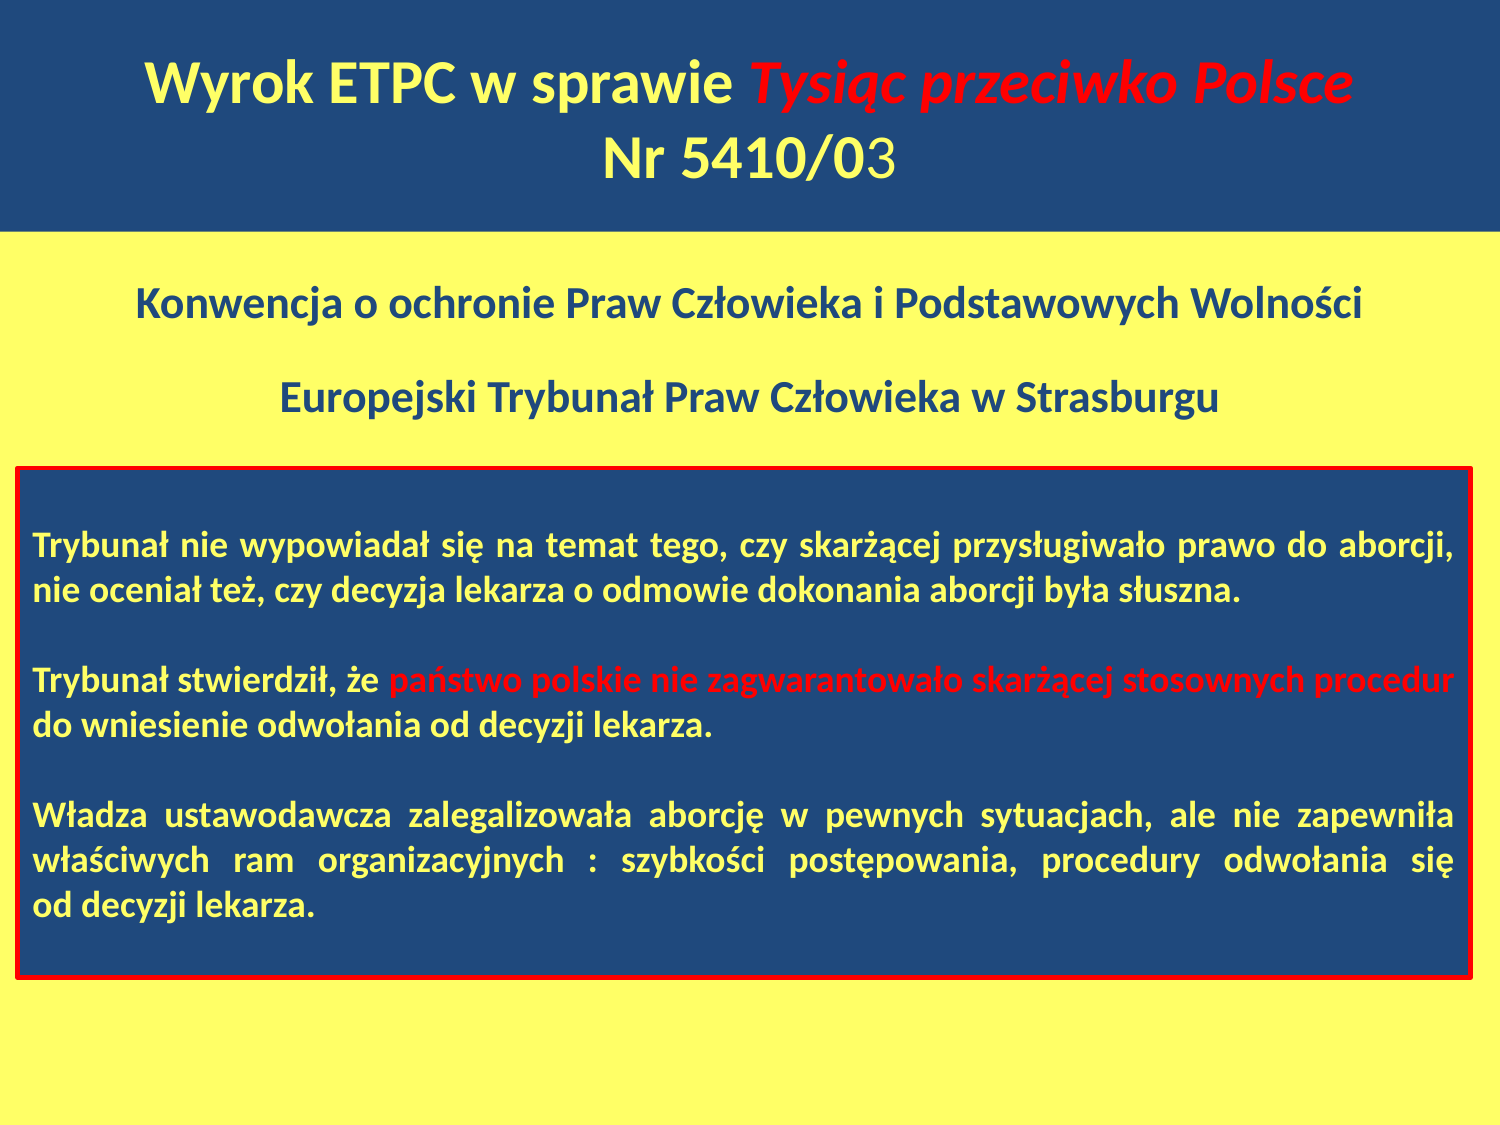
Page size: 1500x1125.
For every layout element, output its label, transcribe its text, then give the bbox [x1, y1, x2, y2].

list Konwencja o ochronie Praw Człowieka i Podstawowych Wolności Europejski Trybunał Praw Człowieka w Strasburgu Polska nie wypełniła obowiązku dotyczącego zapewnienia efektywnego poszanowania życia prywatnego skarżącej: istniejące w Polsce procedury, dotyczące uzyskania zgody na dokonanie zabiegu przerywania ciąży, nie uwzględniają sytuacji, w której istnieje spór między kobietą ciężarną a jej lekarzami lub pomiędzy samymi lekarzami; polskie przepisy nie przewidują żadnych środków prawnych na rozstrzygnięcie takich sporów i w związku z tym nie mogą być uznane za efektywne według standardów Konwencji. [0, 231, 1500, 1125]
title Wyrok ETPC w sprawie Tysiąc przeciwko Polsce Nr 5410/03 [0, 0, 1500, 231]
text_box Trybunał nie wypowiadał się na temat tego, czy skarżącej przysługiwało prawo do aborcji, nie oceniał też, czy decyzja lekarza o odmowie dokonania aborcji była słuszna. Trybunał stwierdził, że państwo polskie nie zagwarantowało skarżącej stosownych procedur do wniesienie odwołania od decyzji lekarza. Władza ustawodawcza zalegalizowała aborcję w pewnych sytuacjach, ale nie zapewniła właściwych ram organizacyjnych : szybkości postępowania, procedury odwołania się od decyzji lekarza. [17, 467, 1471, 978]
